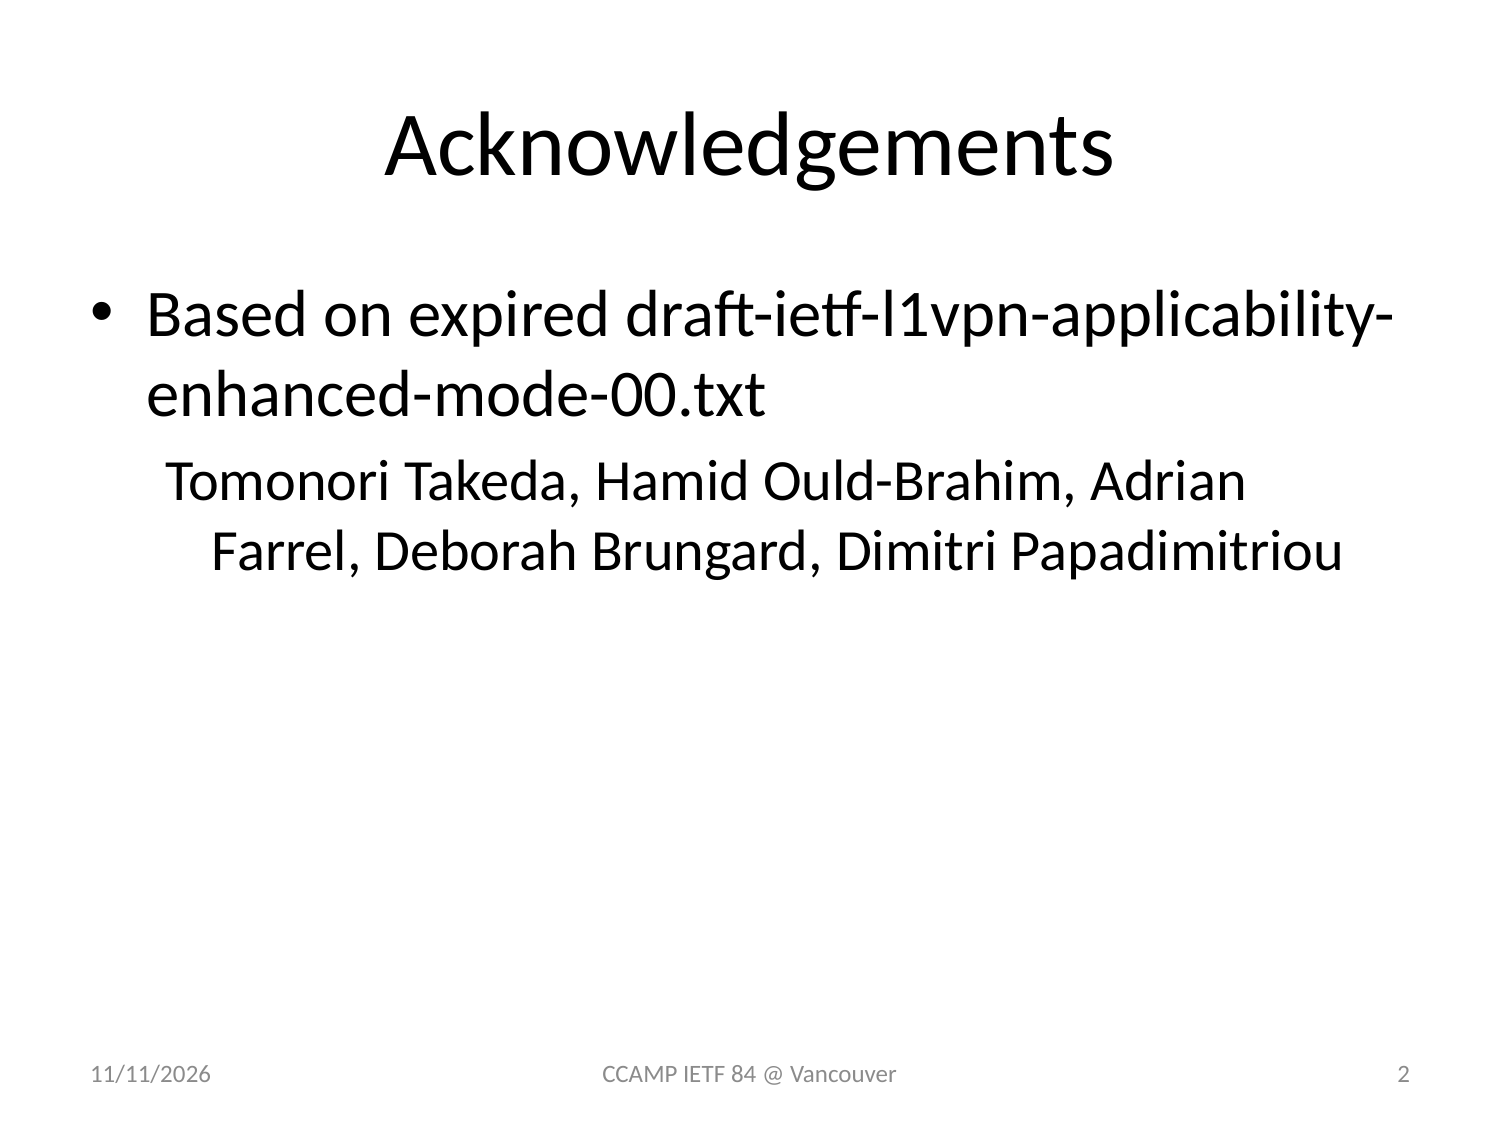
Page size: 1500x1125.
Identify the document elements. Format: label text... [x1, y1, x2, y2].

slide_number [75, 1042, 425, 1103]
list Based on expired draft-ietf-l1vpn-applicability-enhanced-mode-00.txt Tomonori Takeda, Hamid Ould-Brahim, Adrian Farrel, Deborah Brungard, Dimitri Papadimitriou [75, 262, 1425, 1005]
title Acknowledgements [75, 45, 1425, 233]
footer CCAMP IETF 84 @ Vancouver [512, 1042, 988, 1103]
slide_number 2 [1074, 1042, 1425, 1103]
